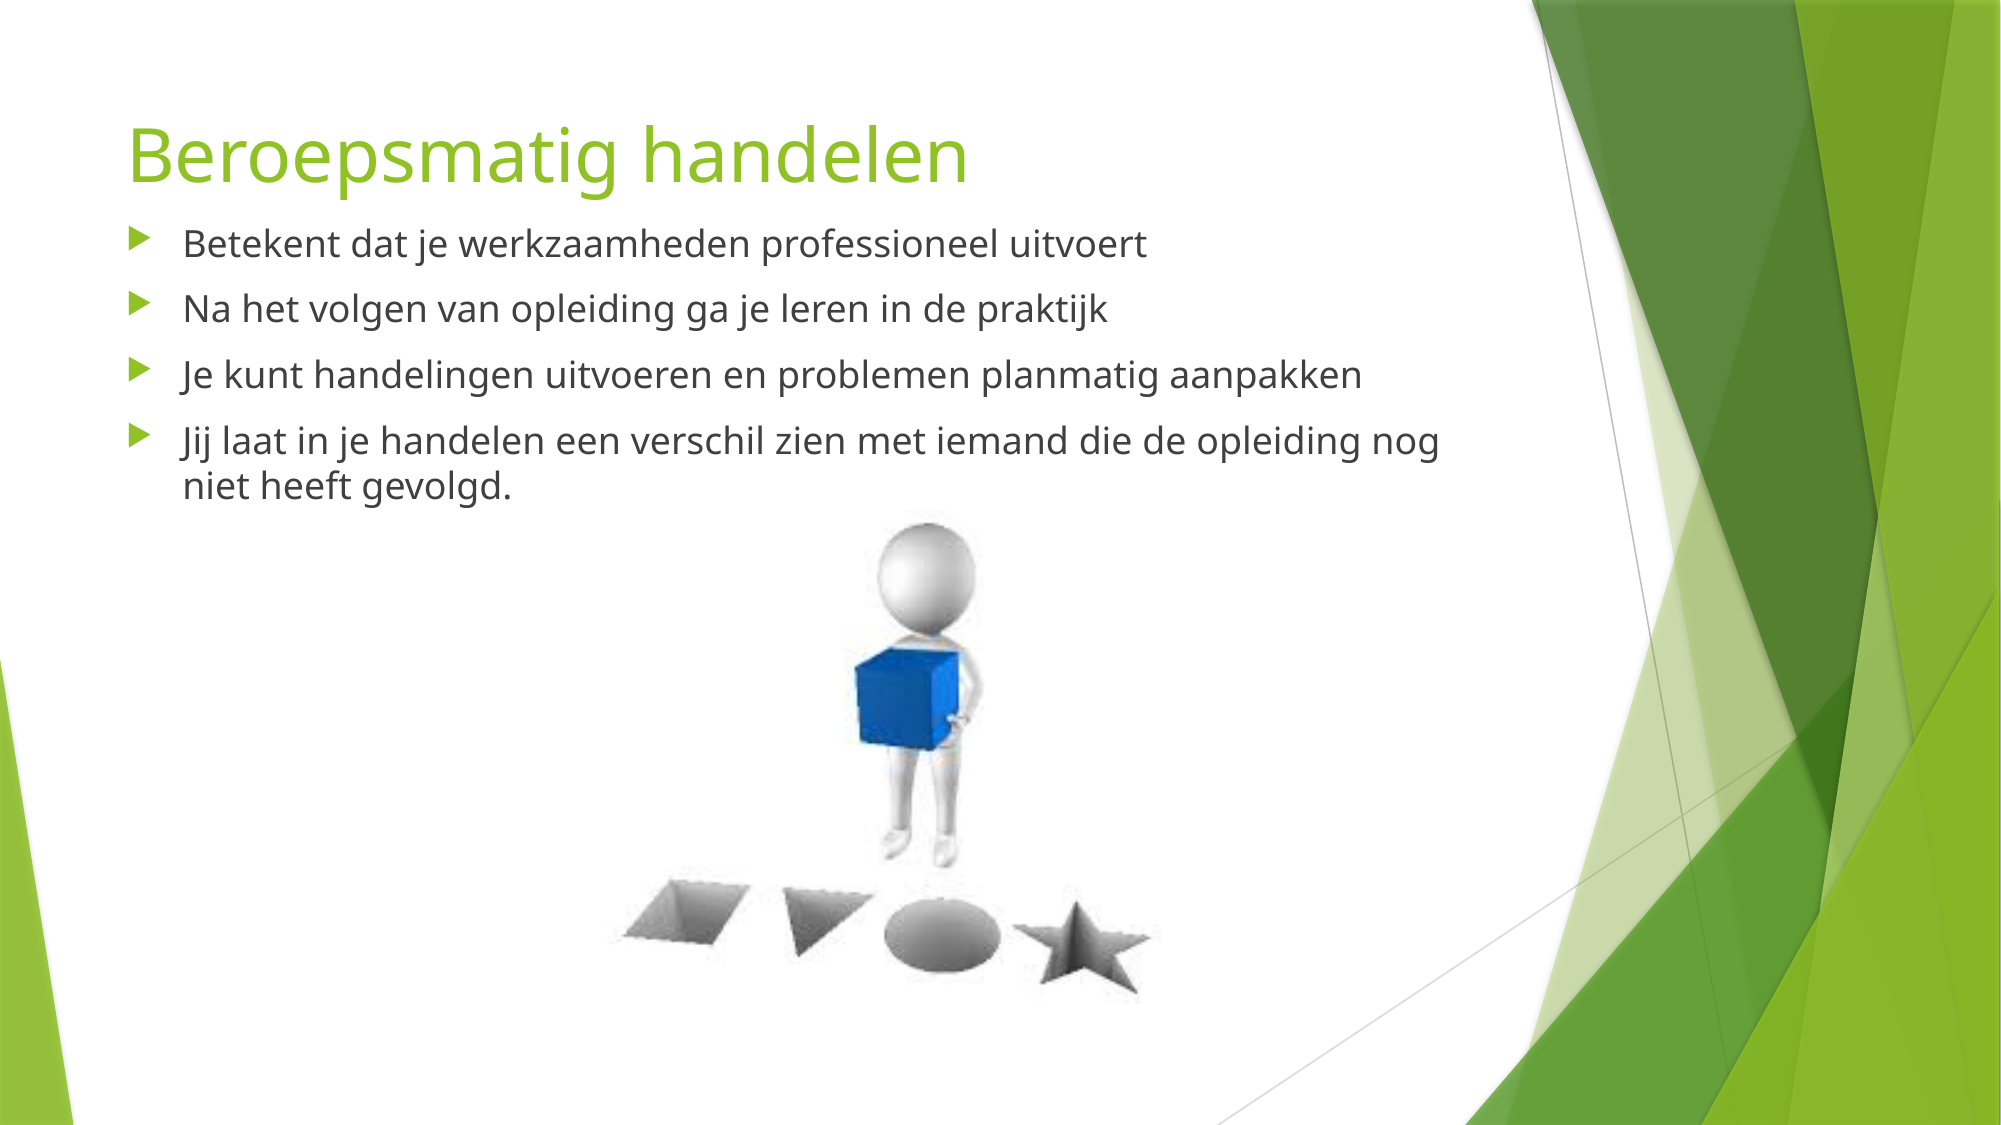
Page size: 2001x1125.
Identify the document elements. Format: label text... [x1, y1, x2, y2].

title Beroepsmatig handelen [111, 99, 1522, 212]
picture [567, 508, 1190, 1008]
list Betekent dat je werkzaamheden professioneel uitvoert Na het volgen van opleiding ga je leren in de praktijk Je kunt handelingen uitvoeren en problemen planmatig aanpakken Jij laat in je handelen een verschil zien met iemand die de opleiding nog niet heeft gevolgd. [111, 212, 1522, 849]
